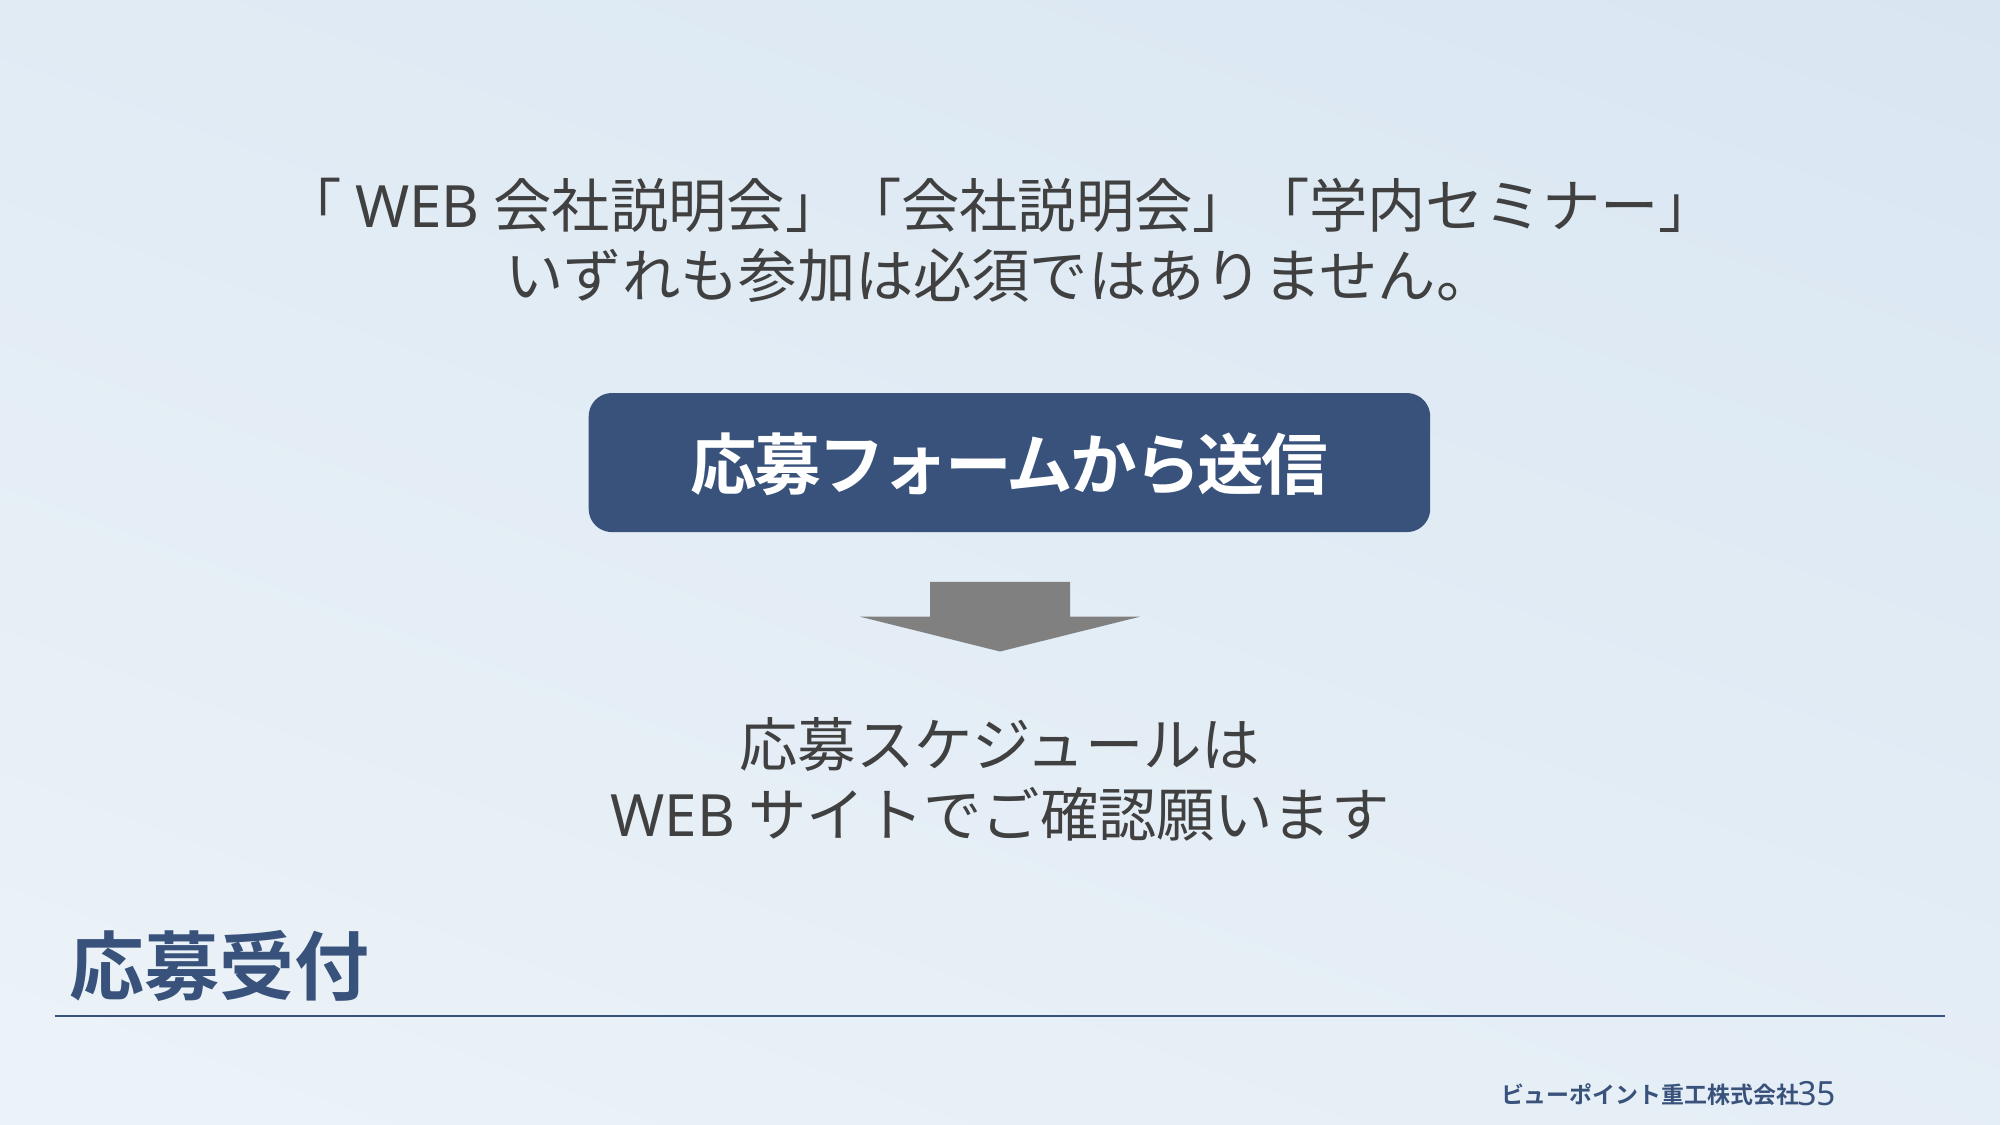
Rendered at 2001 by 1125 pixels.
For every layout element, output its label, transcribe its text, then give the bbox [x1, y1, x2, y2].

text_box [859, 580, 1141, 653]
text_box 応募スケジュールは WEBサイトでご確認願います [489, 701, 1511, 856]
text_box 「WEB会社説明会」「会社説明会」「学内セミナー」 いずれも参加は必須ではありません。 [158, 151, 1842, 327]
title 応募受付 [54, 923, 1855, 1017]
text_box 応募フォームから送信 [587, 392, 1432, 534]
